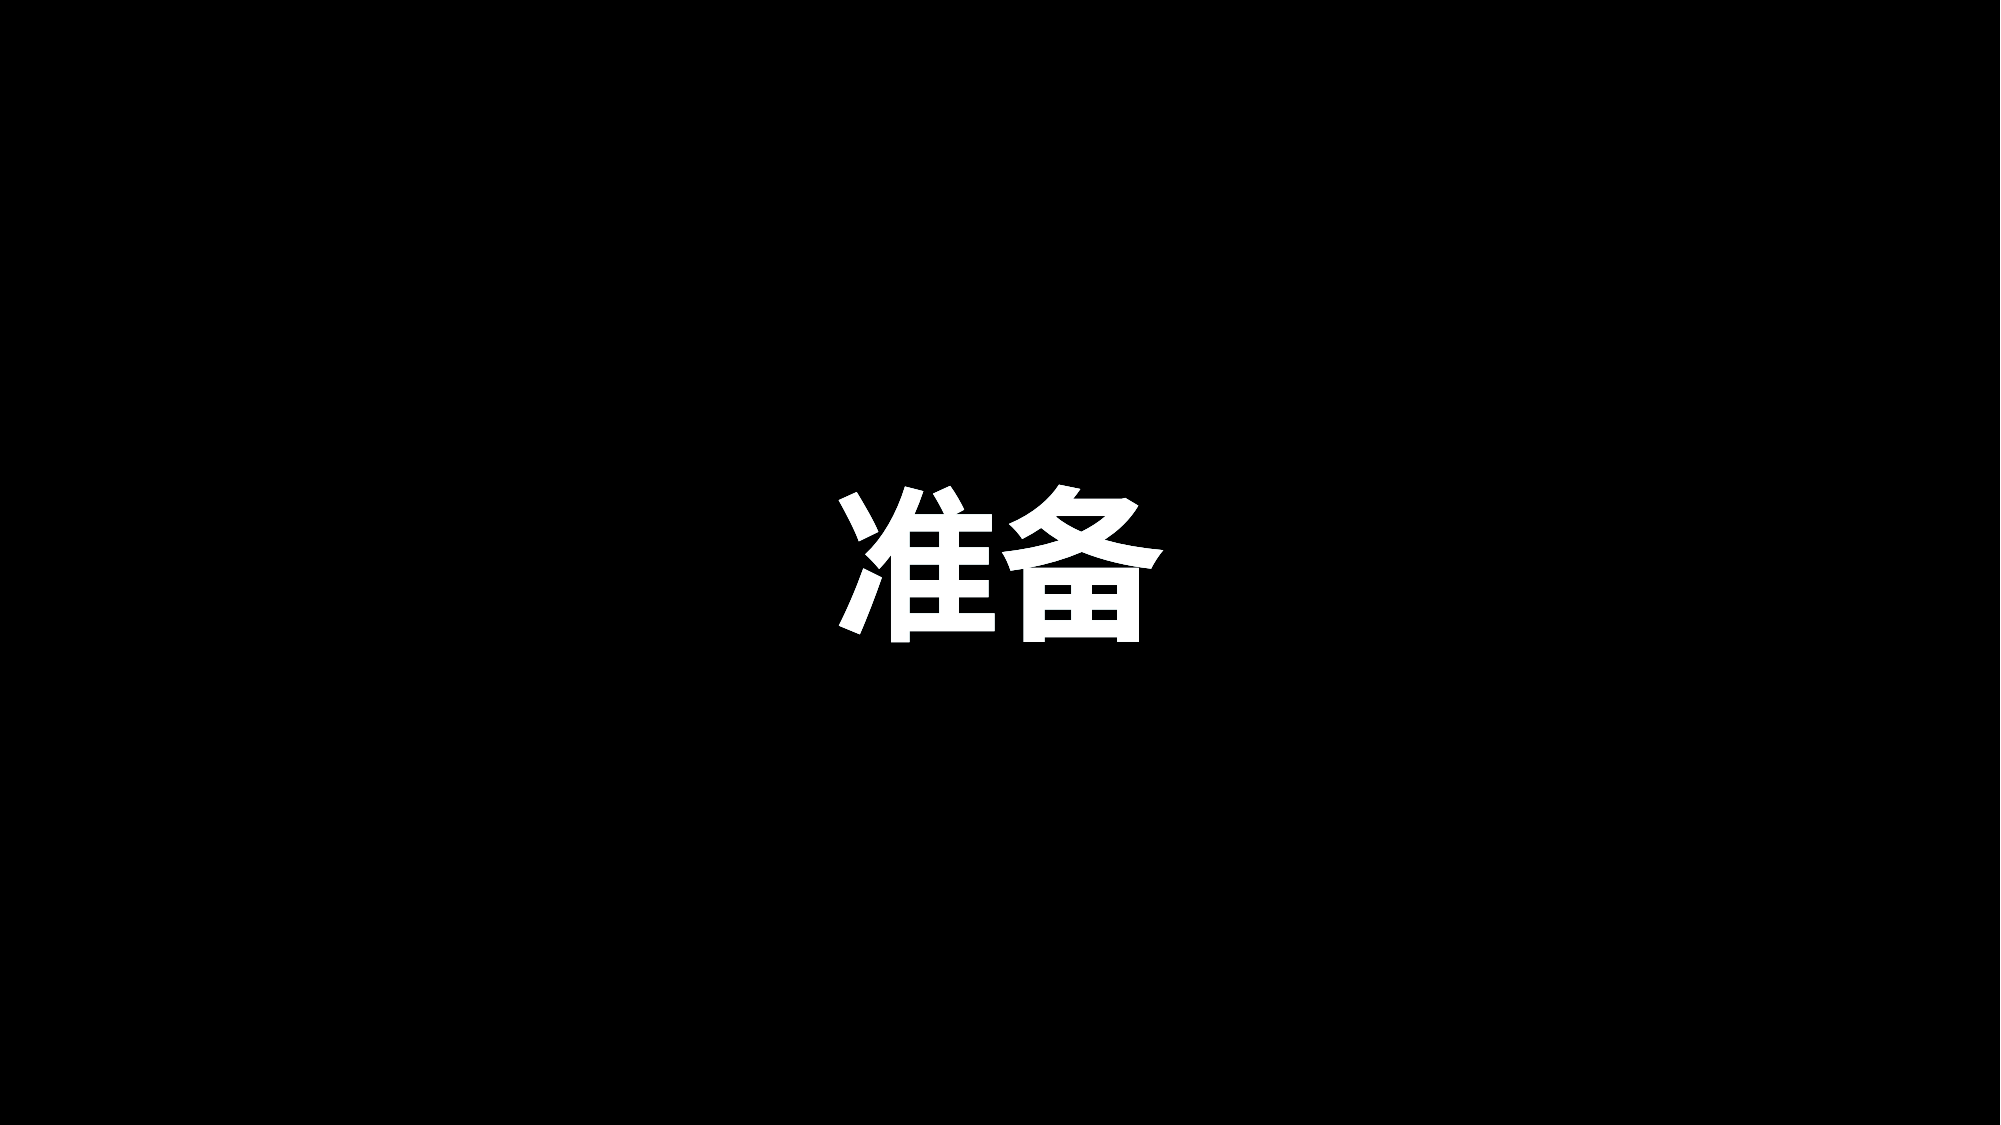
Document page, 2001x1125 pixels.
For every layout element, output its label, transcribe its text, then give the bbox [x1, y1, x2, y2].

text_box 准备 [541, 453, 1459, 669]
